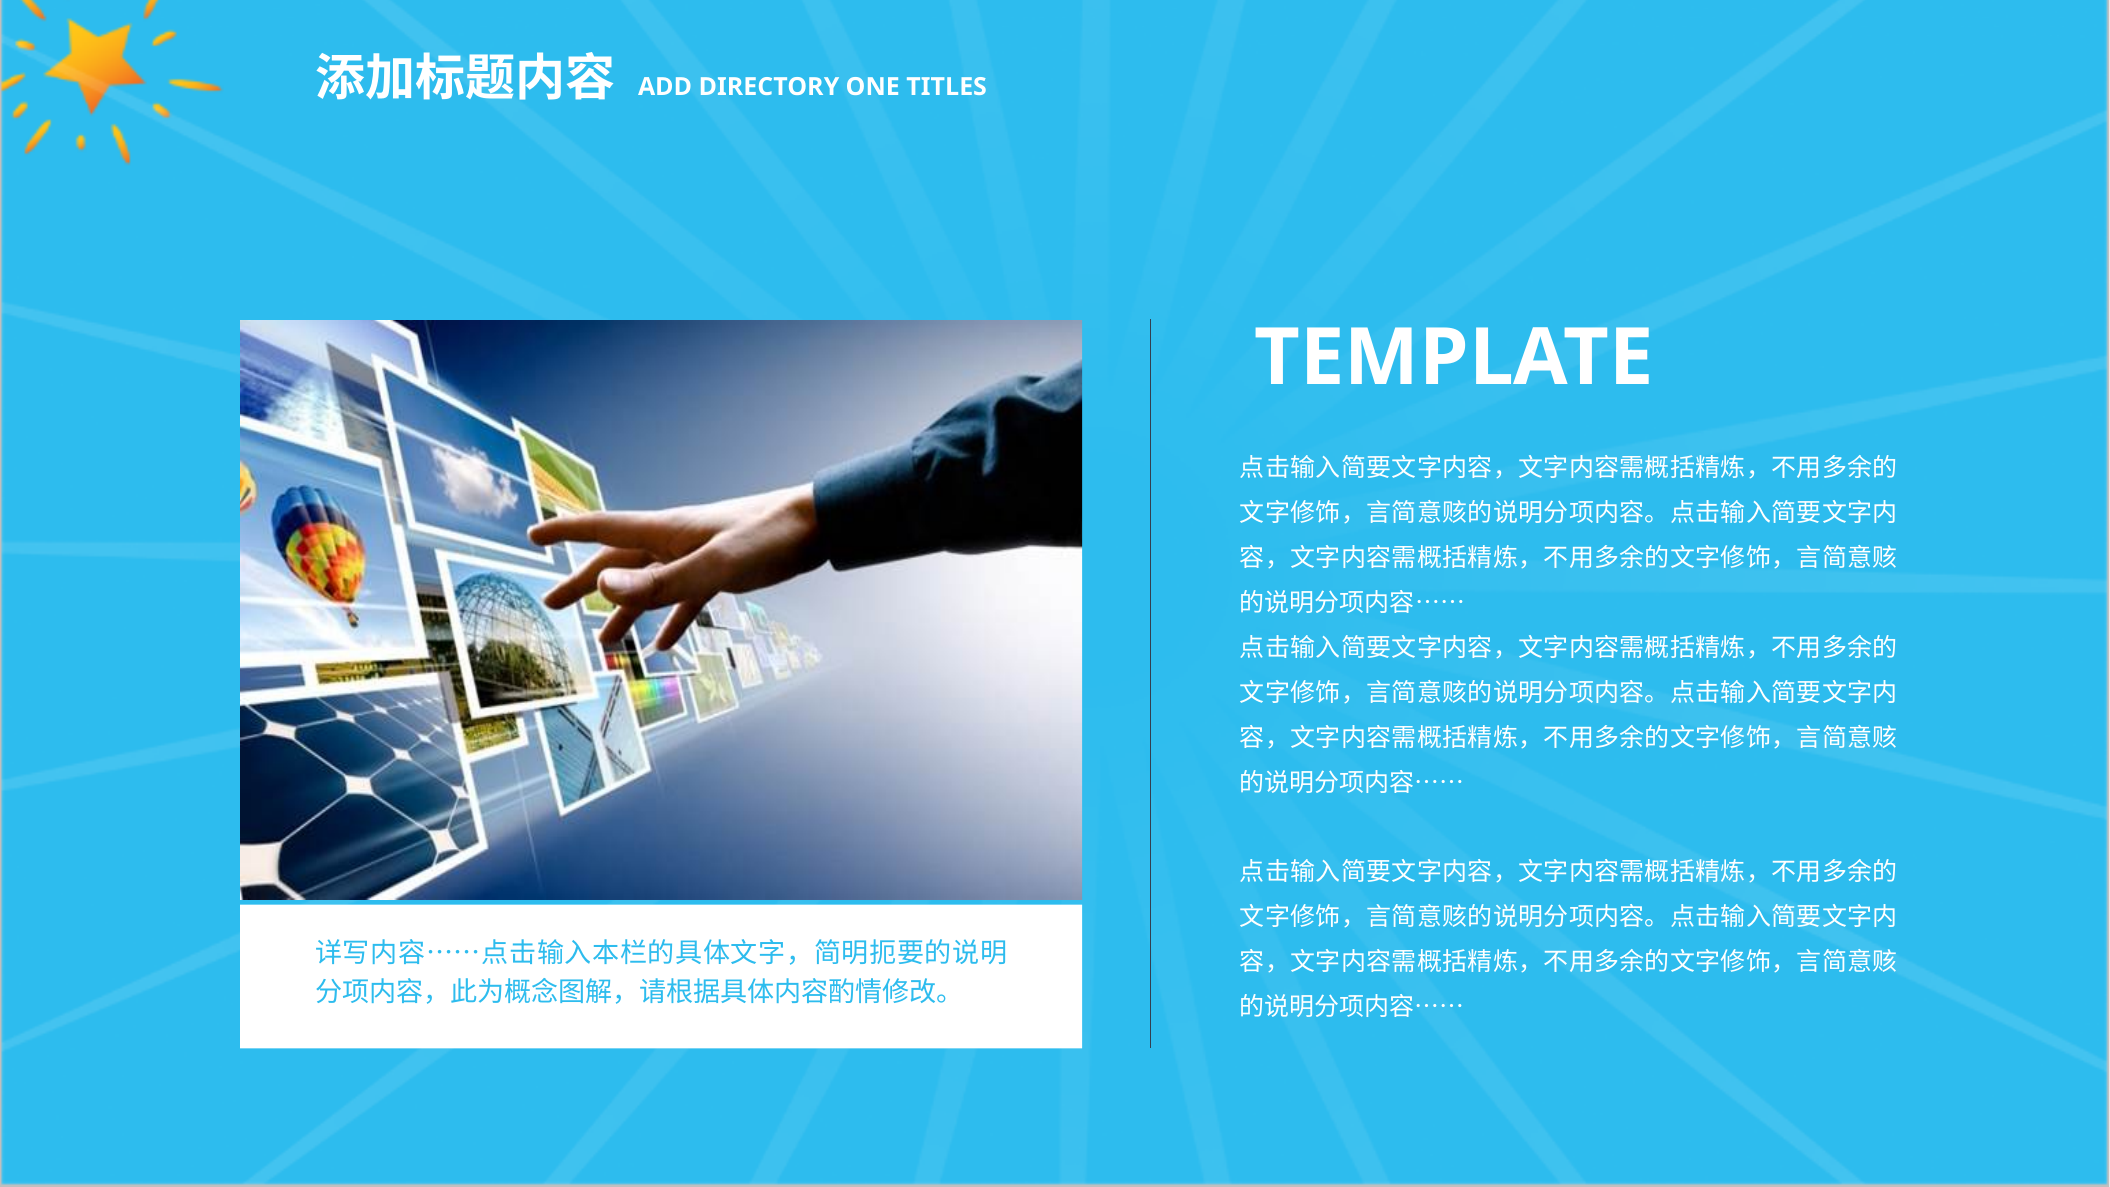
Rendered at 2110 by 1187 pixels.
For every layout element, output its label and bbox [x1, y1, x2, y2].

text_box [240, 298, 1913, 1049]
picture [0, 0, 2110, 1187]
